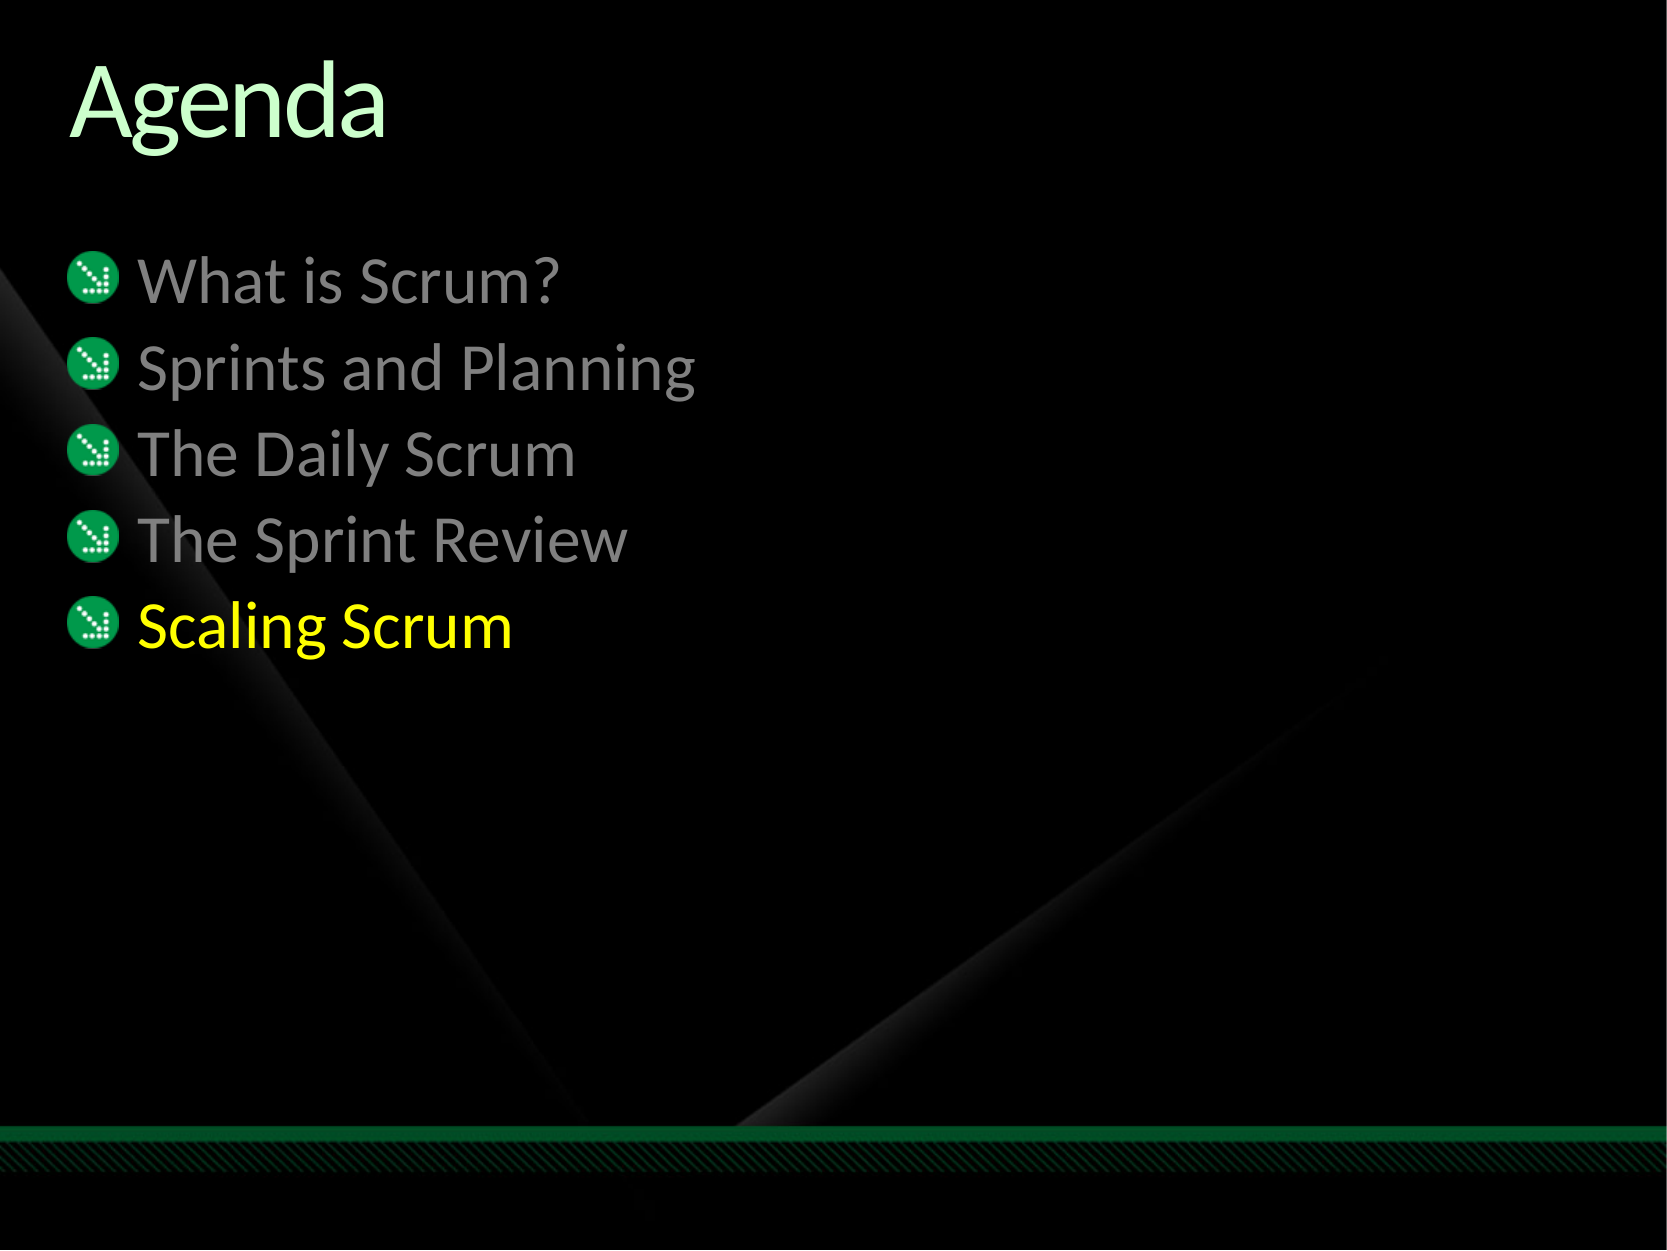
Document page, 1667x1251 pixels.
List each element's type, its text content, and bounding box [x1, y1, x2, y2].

picture [0, 0, 1667, 1250]
title Agenda [69, 41, 1598, 164]
list What is Scrum? Sprints and Planning The Daily Scrum The Sprint Review Scaling Scrum [67, 245, 1595, 666]
